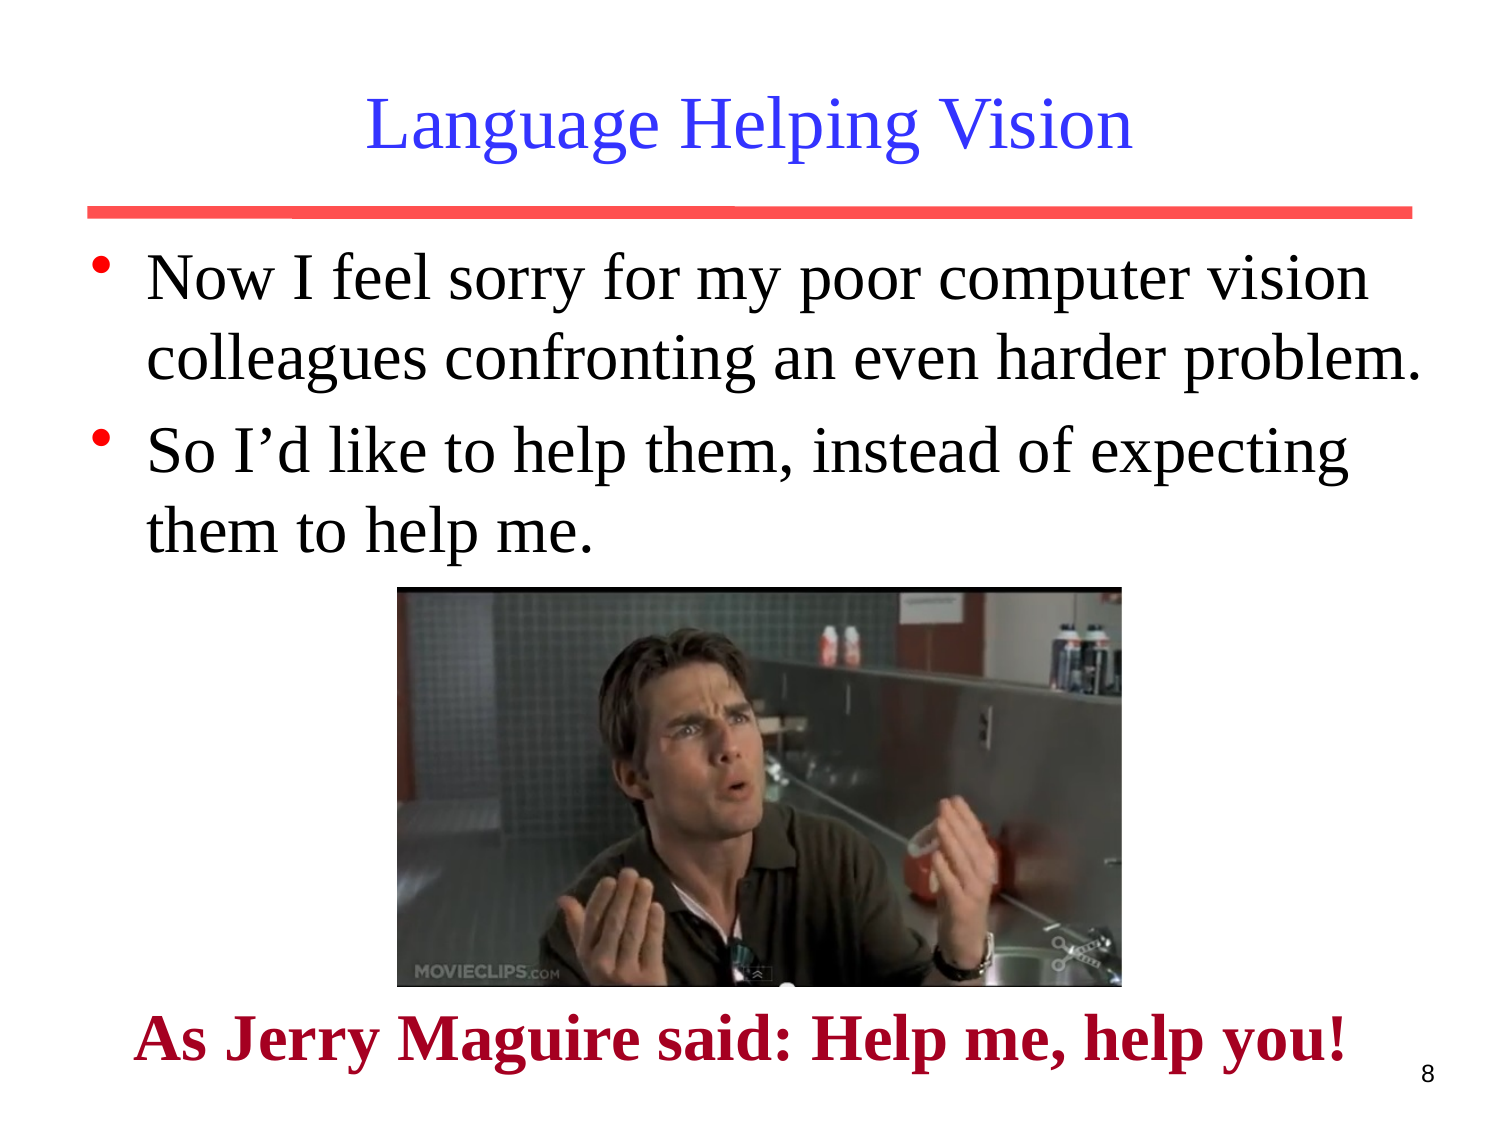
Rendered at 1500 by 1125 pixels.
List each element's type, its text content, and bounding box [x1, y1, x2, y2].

slide_number 8 [1137, 1049, 1451, 1125]
list Now I feel sorry for my poor computer vision colleagues confronting an even harder problem. So I’d like to help them, instead of expecting them to help me. [75, 224, 1450, 588]
picture [397, 587, 1124, 987]
title Language Helping Vision [112, 37, 1388, 200]
text_box As Jerry Maguire said: Help me, help you! [118, 986, 1366, 1081]
